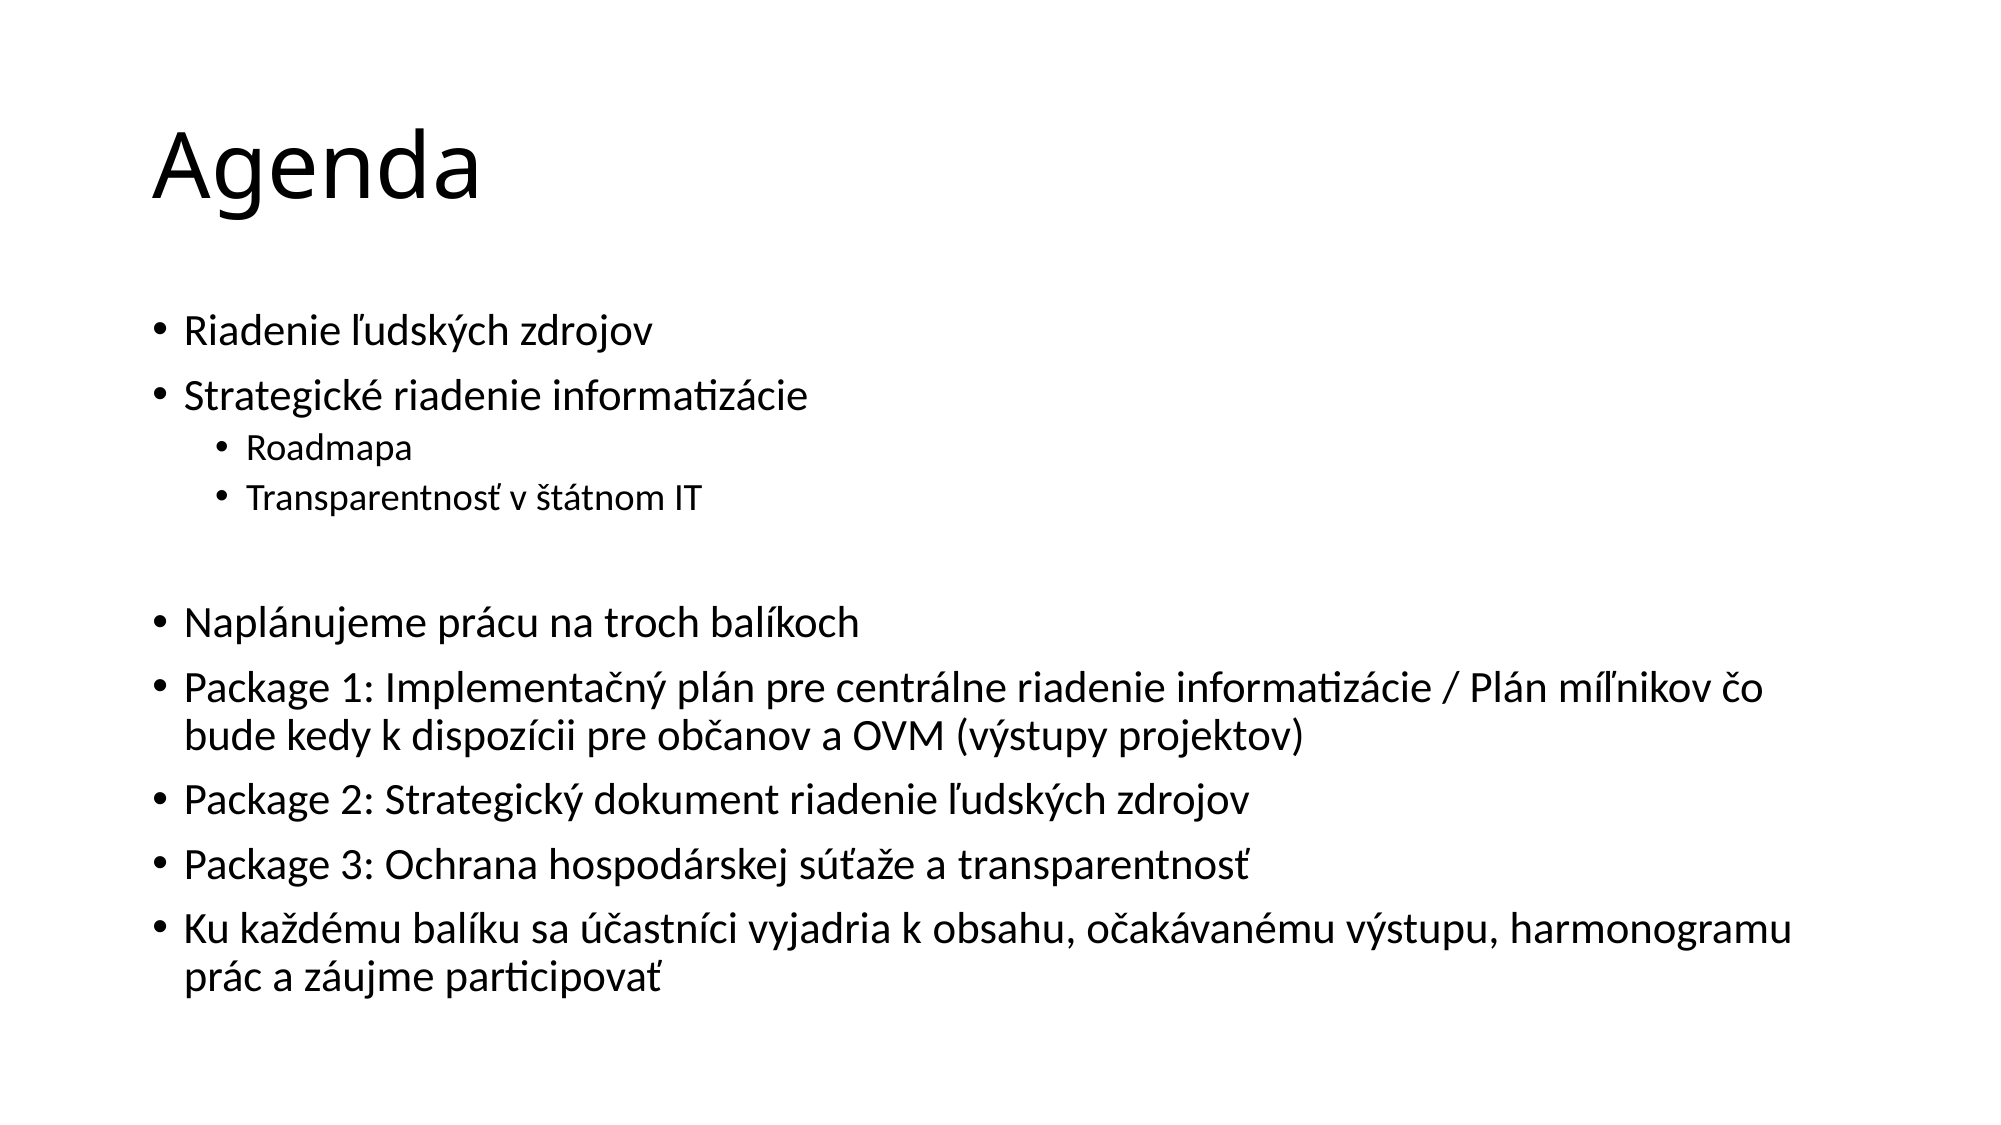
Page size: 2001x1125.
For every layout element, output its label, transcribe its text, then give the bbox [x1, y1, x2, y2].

list Riadenie ľudských zdrojov Strategické riadenie informatizácie Roadmapa Transparentnosť v štátnom IT Naplánujeme prácu na troch balíkoch Package 1: Implementačný plán pre centrálne riadenie informatizácie / Plán míľnikov čo bude kedy k dispozícii pre občanov a OVM (výstupy projektov) Package 2: Strategický dokument riadenie ľudských zdrojov Package 3: Ochrana hospodárskej súťaže a transparentnosť Ku každému balíku sa účastníci vyjadria k obsahu, očakávanému výstupu, harmonogramu prác a záujme participovať [137, 299, 1863, 1014]
title Agenda [137, 59, 1863, 278]
